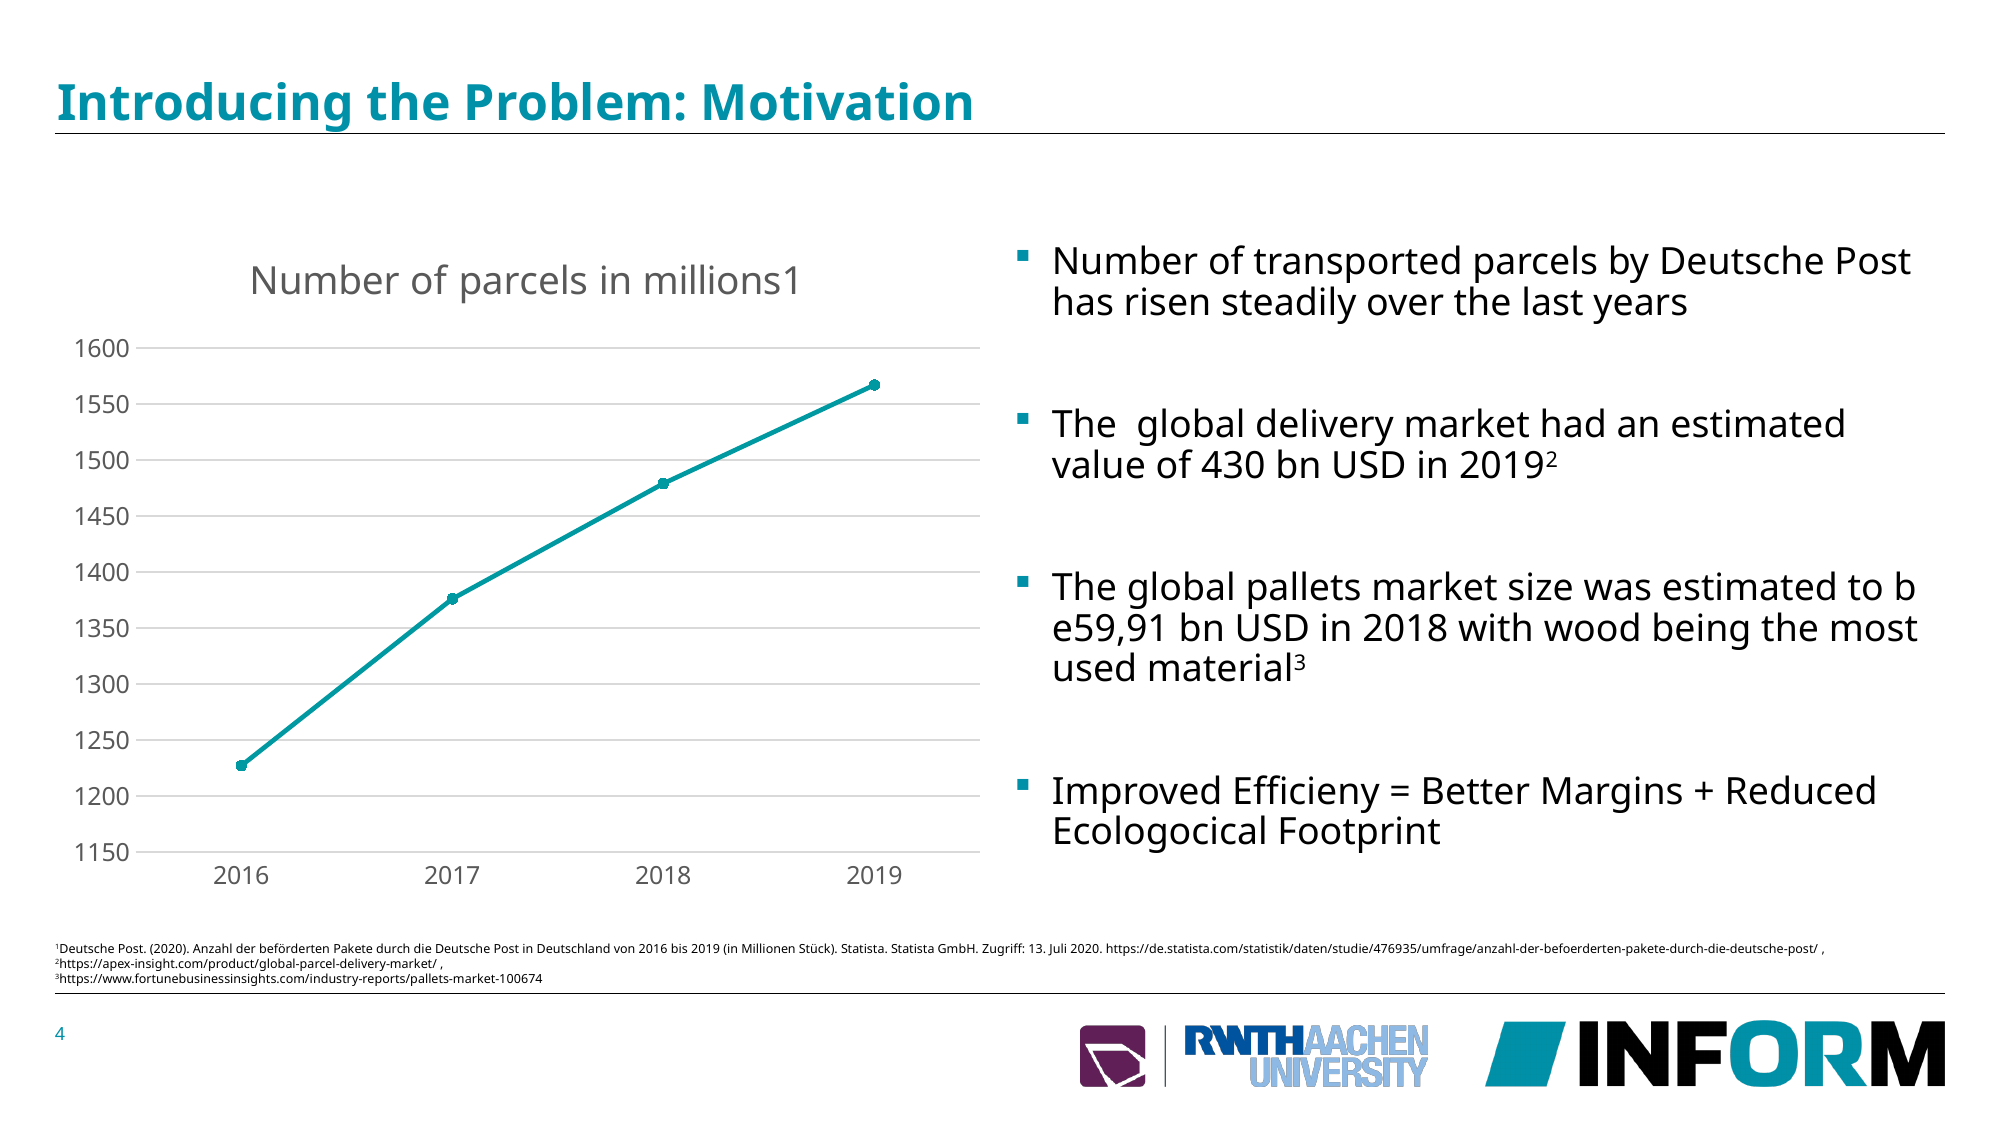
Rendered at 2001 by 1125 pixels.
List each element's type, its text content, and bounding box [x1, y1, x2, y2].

list Number of transported parcels by Deutsche Post has risen steadily over the last years The global delivery market had an estimated value of 430 bn USD in 20192 The global pallets market size was estimated to be59,91 bn USD in 2018 with wood being the most used material3 Improved Efficieny = Better Margins + Reduced Ecologocical Footprint [999, 143, 1948, 933]
title Introducing the Problem: Motivation [42, 70, 1948, 143]
chart [54, 218, 999, 907]
picture [1080, 1025, 1428, 1087]
picture [1485, 1020, 1945, 1087]
text_box 1Deutsche Post. (2020). Anzahl der beförderten Pakete durch die Deutsche Post in Deutschland von 2016 bis 2019 (in Millionen Stück). Statista. Statista GmbH. Zugriff: 13. Juli 2020. https://de.statista.com/statistik/daten/studie/476935/umfrage/anzahl-der-befoerderten-pakete-durch-die-deutsche-post/ , 2https://apex-insight.com/product/global-parcel-delivery-market/ , 3https://www.fortunebusinessinsights.com/industry-reports/pallets-market-100674 [40, 933, 2000, 1009]
